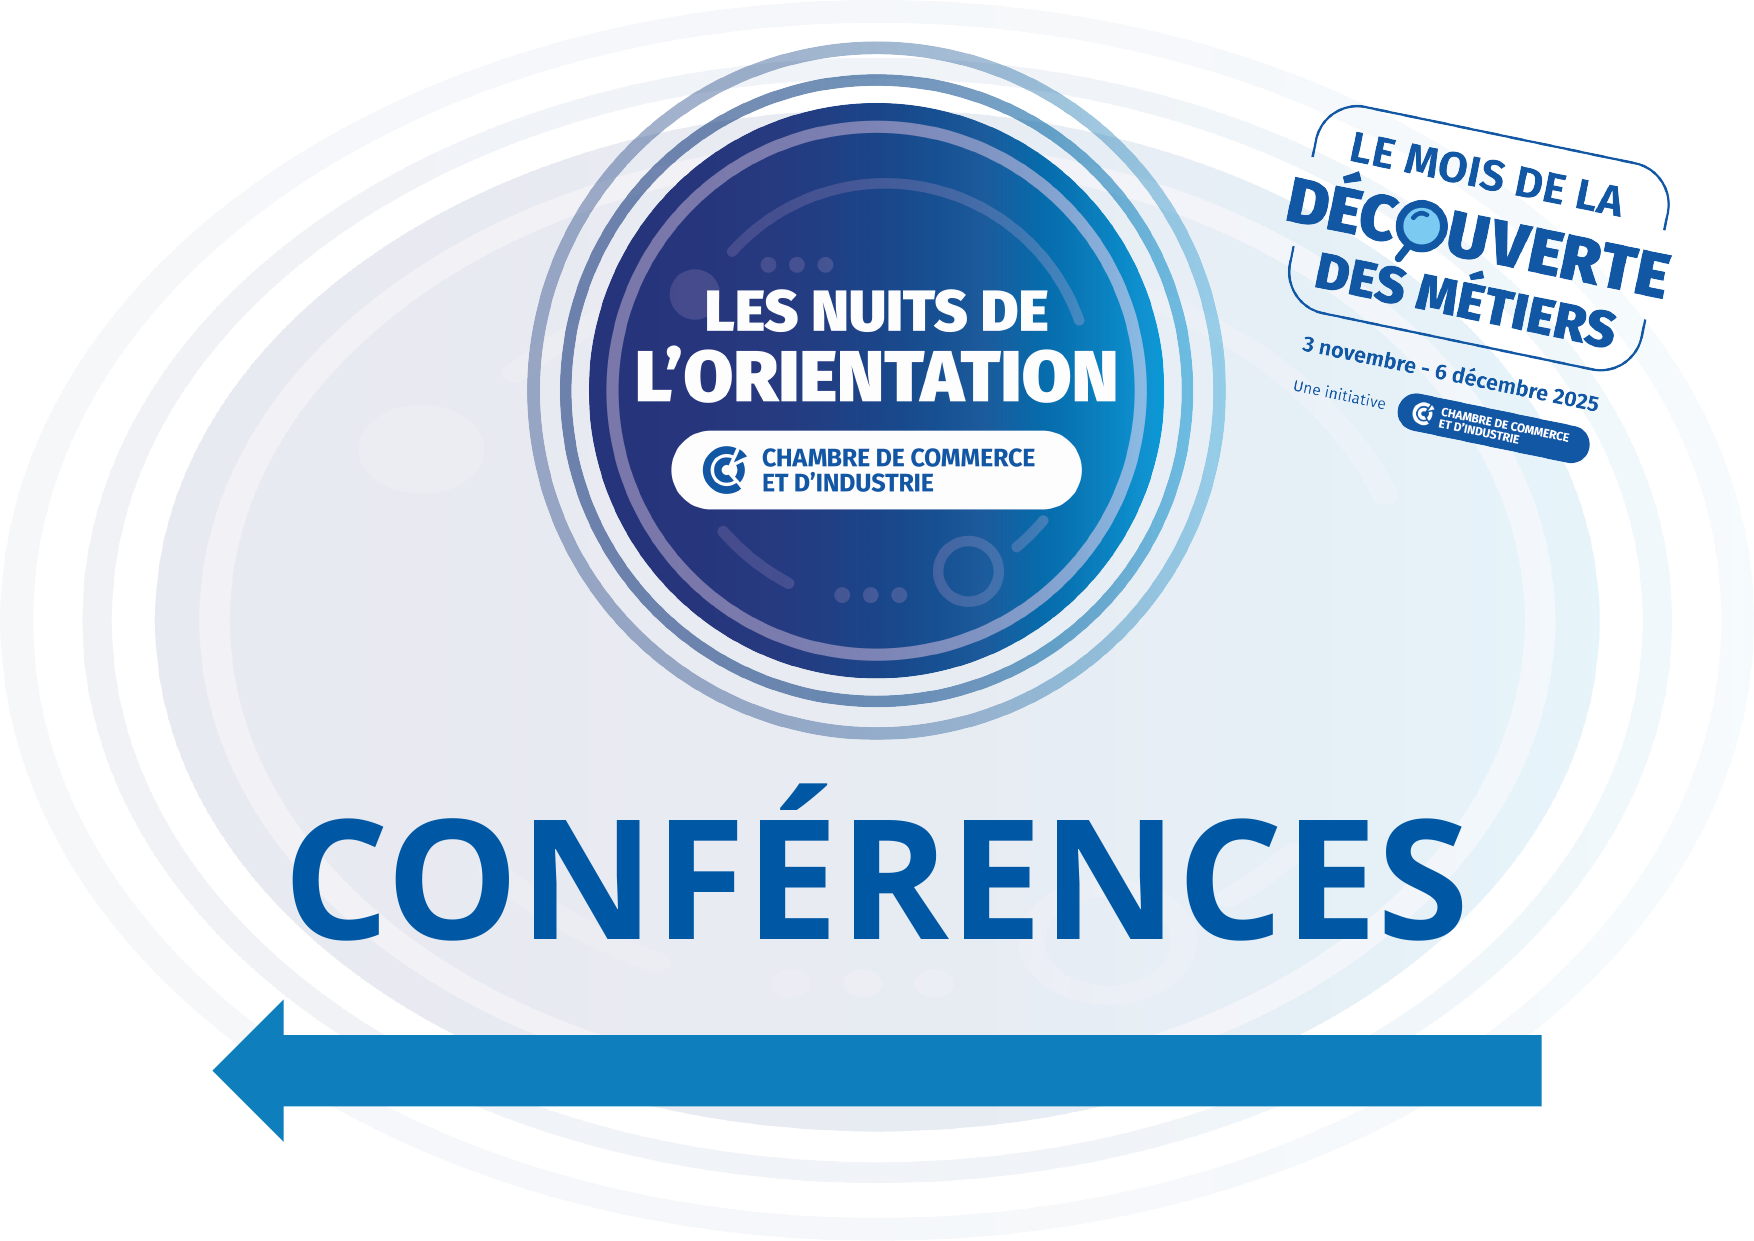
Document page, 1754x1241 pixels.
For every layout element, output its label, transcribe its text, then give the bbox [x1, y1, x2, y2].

picture [527, 41, 1227, 740]
picture [1250, 95, 1688, 474]
text_box [210, 996, 1543, 1145]
text_box CONFÉRENCES [168, 765, 1586, 981]
